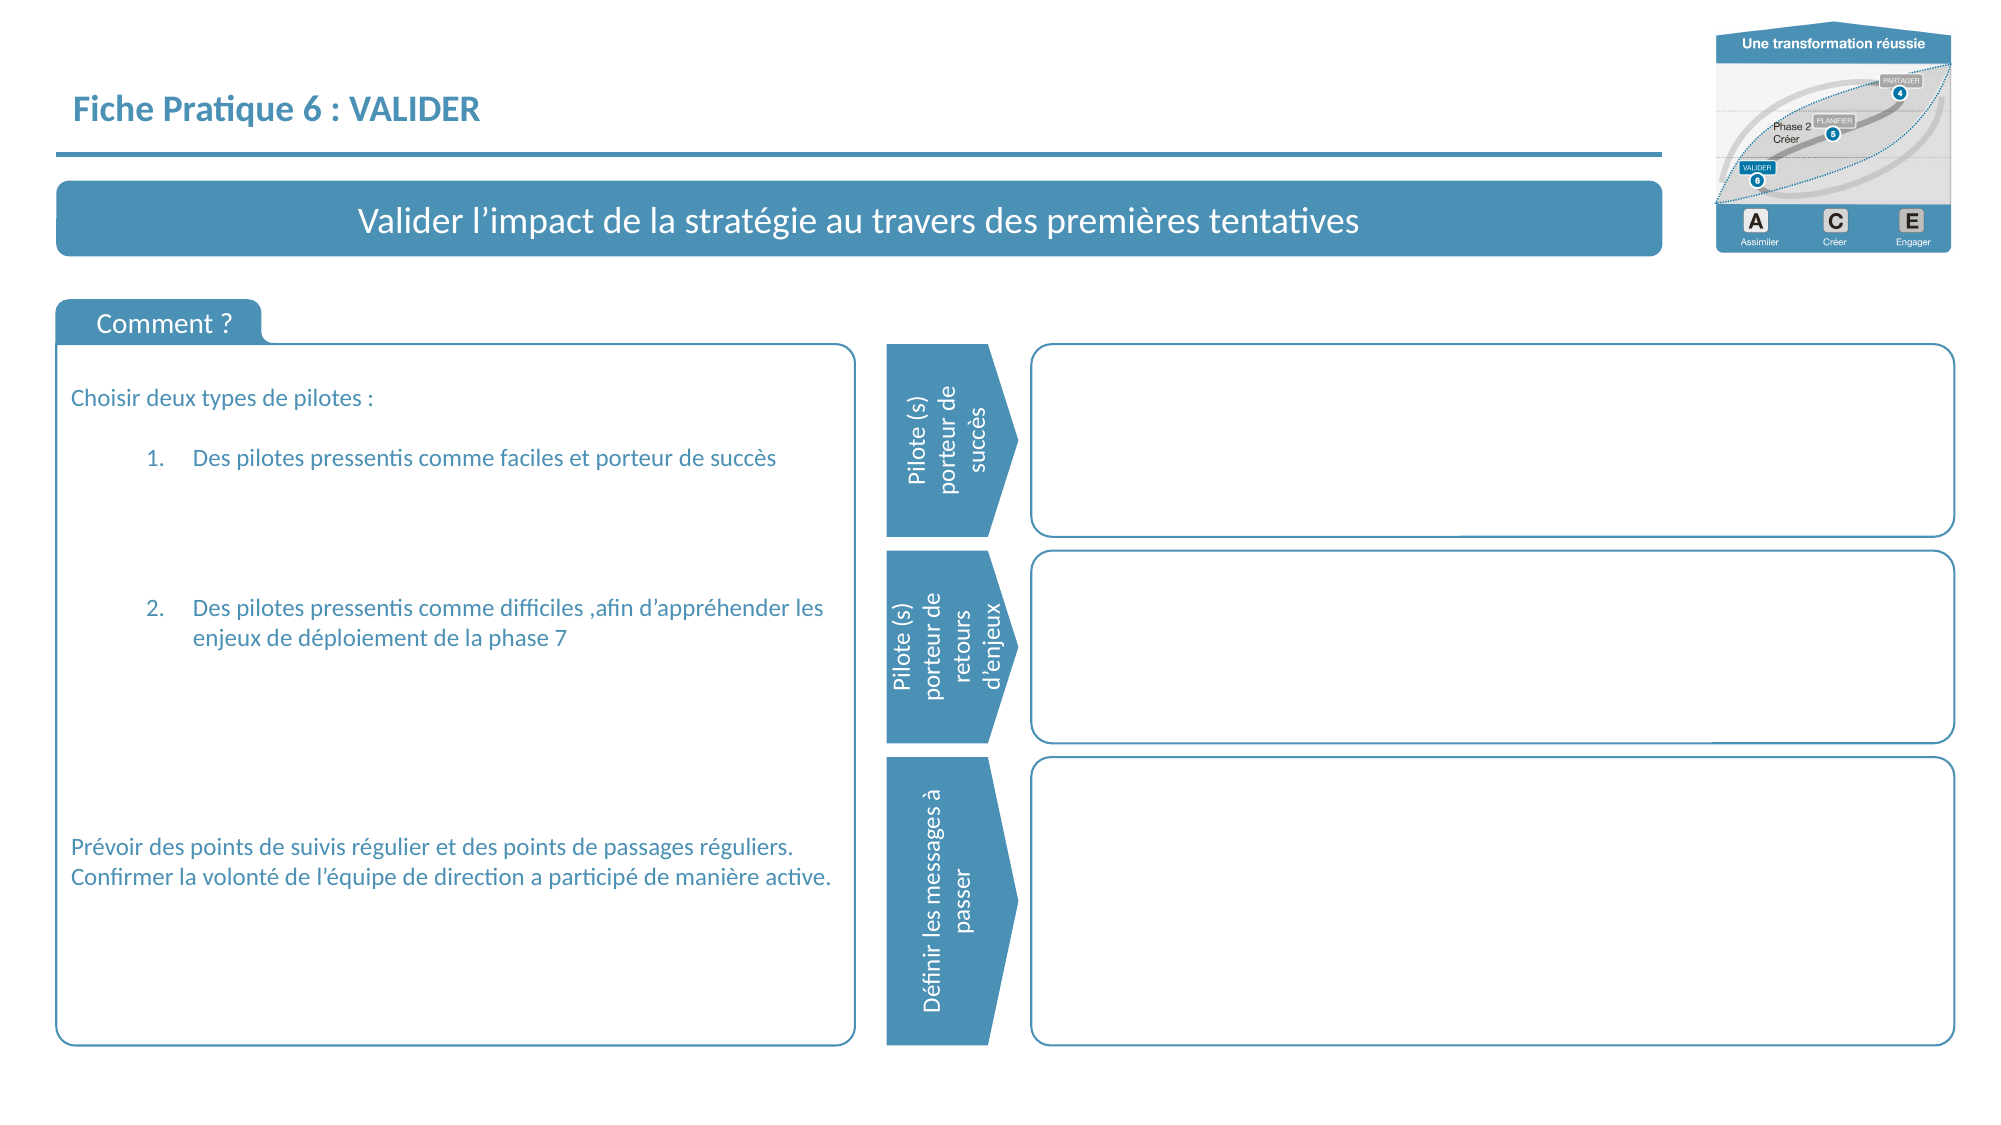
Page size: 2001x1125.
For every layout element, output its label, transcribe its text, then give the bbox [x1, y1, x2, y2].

text_box Pilote (s) porteur de succès [885, 343, 1020, 538]
text_box Comment ? [55, 299, 275, 343]
text_box Fiche Pratique 6 : VALIDER [58, 76, 497, 136]
text_box Définir les messages à passer [885, 756, 1020, 1047]
text_box [1030, 343, 1956, 538]
text_box [1030, 549, 1956, 745]
text_box Choisir deux types de pilotes : Des pilotes pressentis comme faciles et porteur de succès Des pilotes pressentis comme difficiles ,afin d’appréhender les enjeux de déploiement de la phase 7 Prévoir des points de suivis régulier et des points de passages réguliers. Confirmer la volonté de l’équipe de direction a participé de manière active. [55, 343, 856, 1047]
text_box Valider l’impact de la stratégie au travers des premières tentatives [55, 179, 1664, 258]
text_box Pilote (s) porteur de retours d’enjeux [885, 549, 1020, 745]
text_box [1030, 756, 1956, 1047]
picture [1713, 20, 1955, 257]
